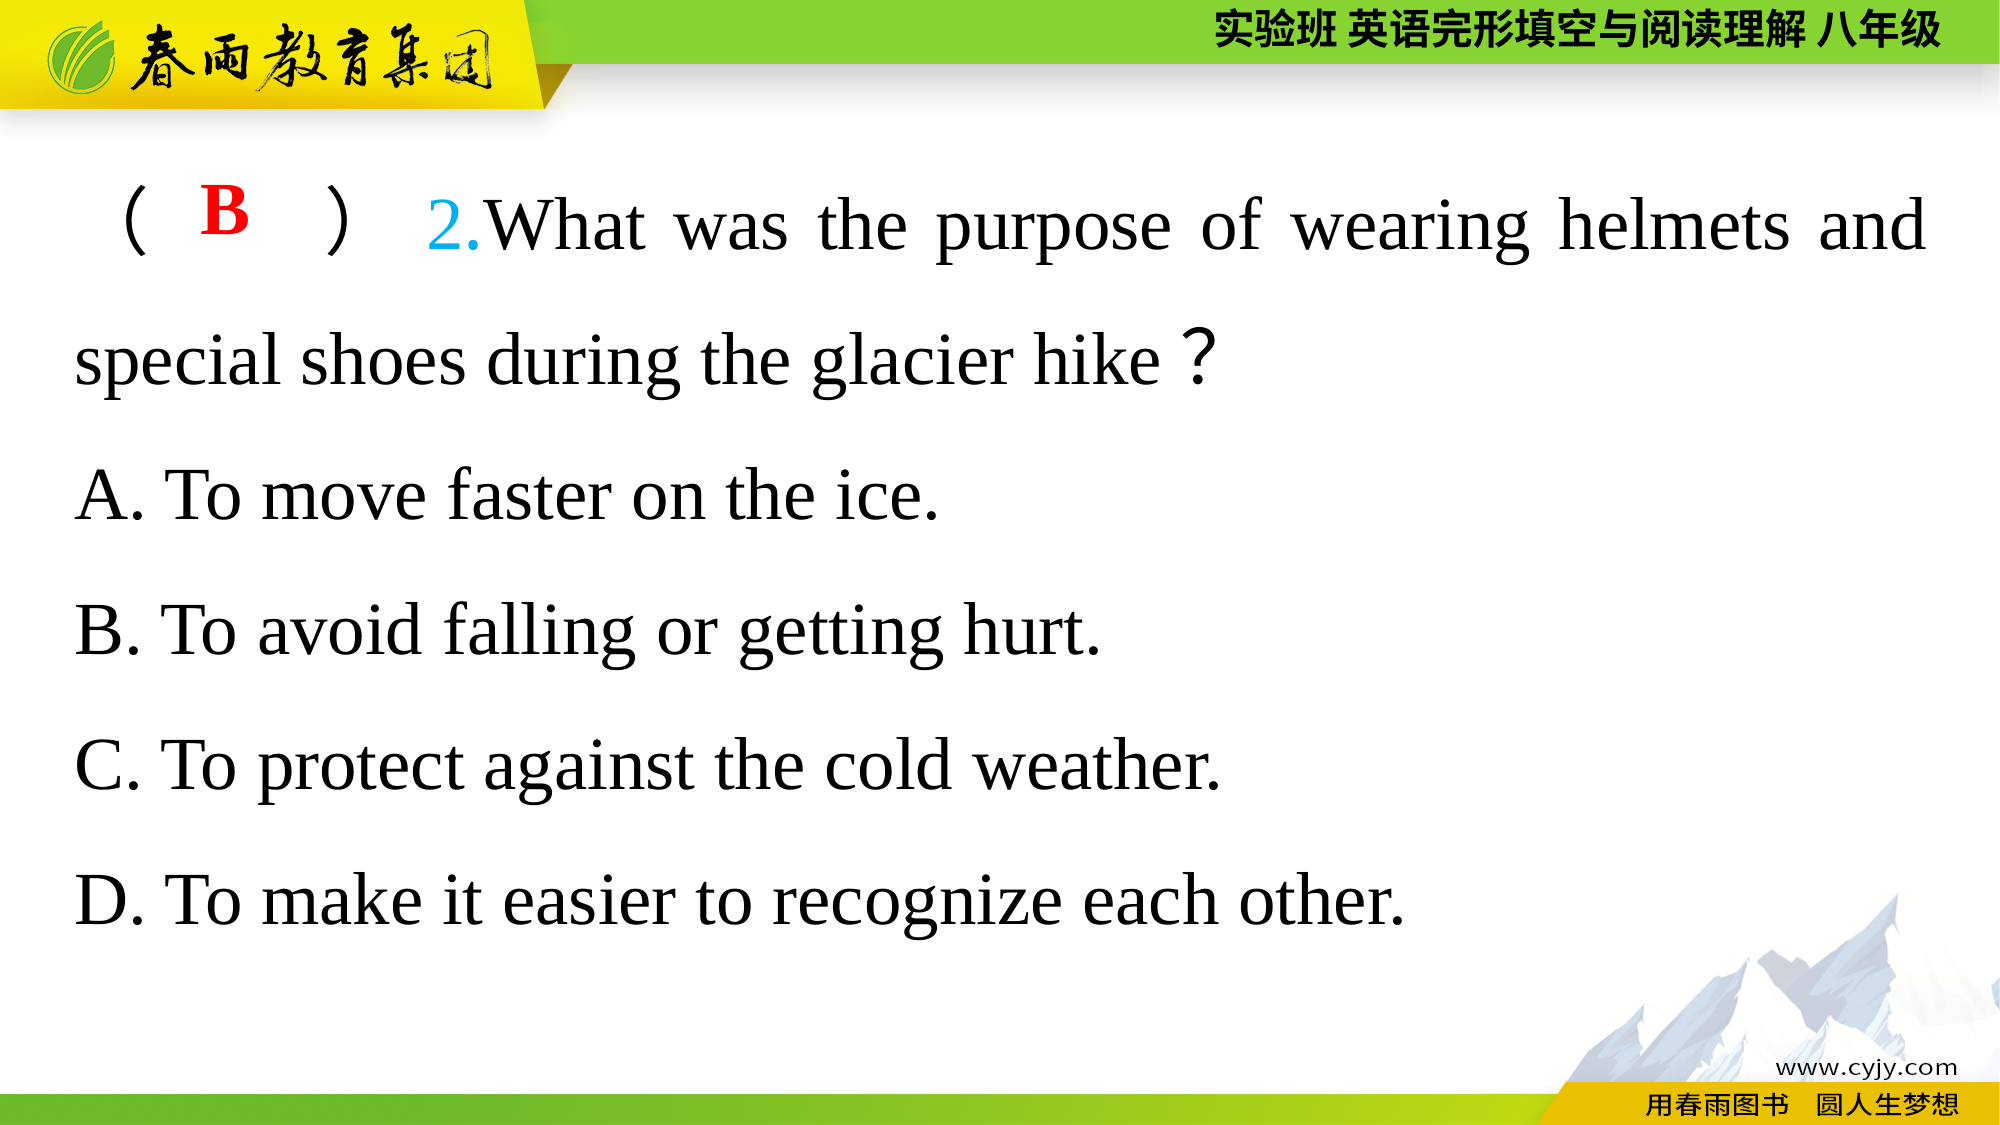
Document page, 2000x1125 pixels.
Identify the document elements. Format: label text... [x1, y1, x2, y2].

picture [0, 0, 2000, 1125]
list （ ）2.What was the purpose of wearing helmets and special shoes during the glacier hike？ A. To move faster on the ice. B. To avoid falling or getting hurt. C. To protect against the cold weather. D. To make it easier to recognize each other. [59, 122, 1944, 956]
text_box B [185, 151, 266, 257]
